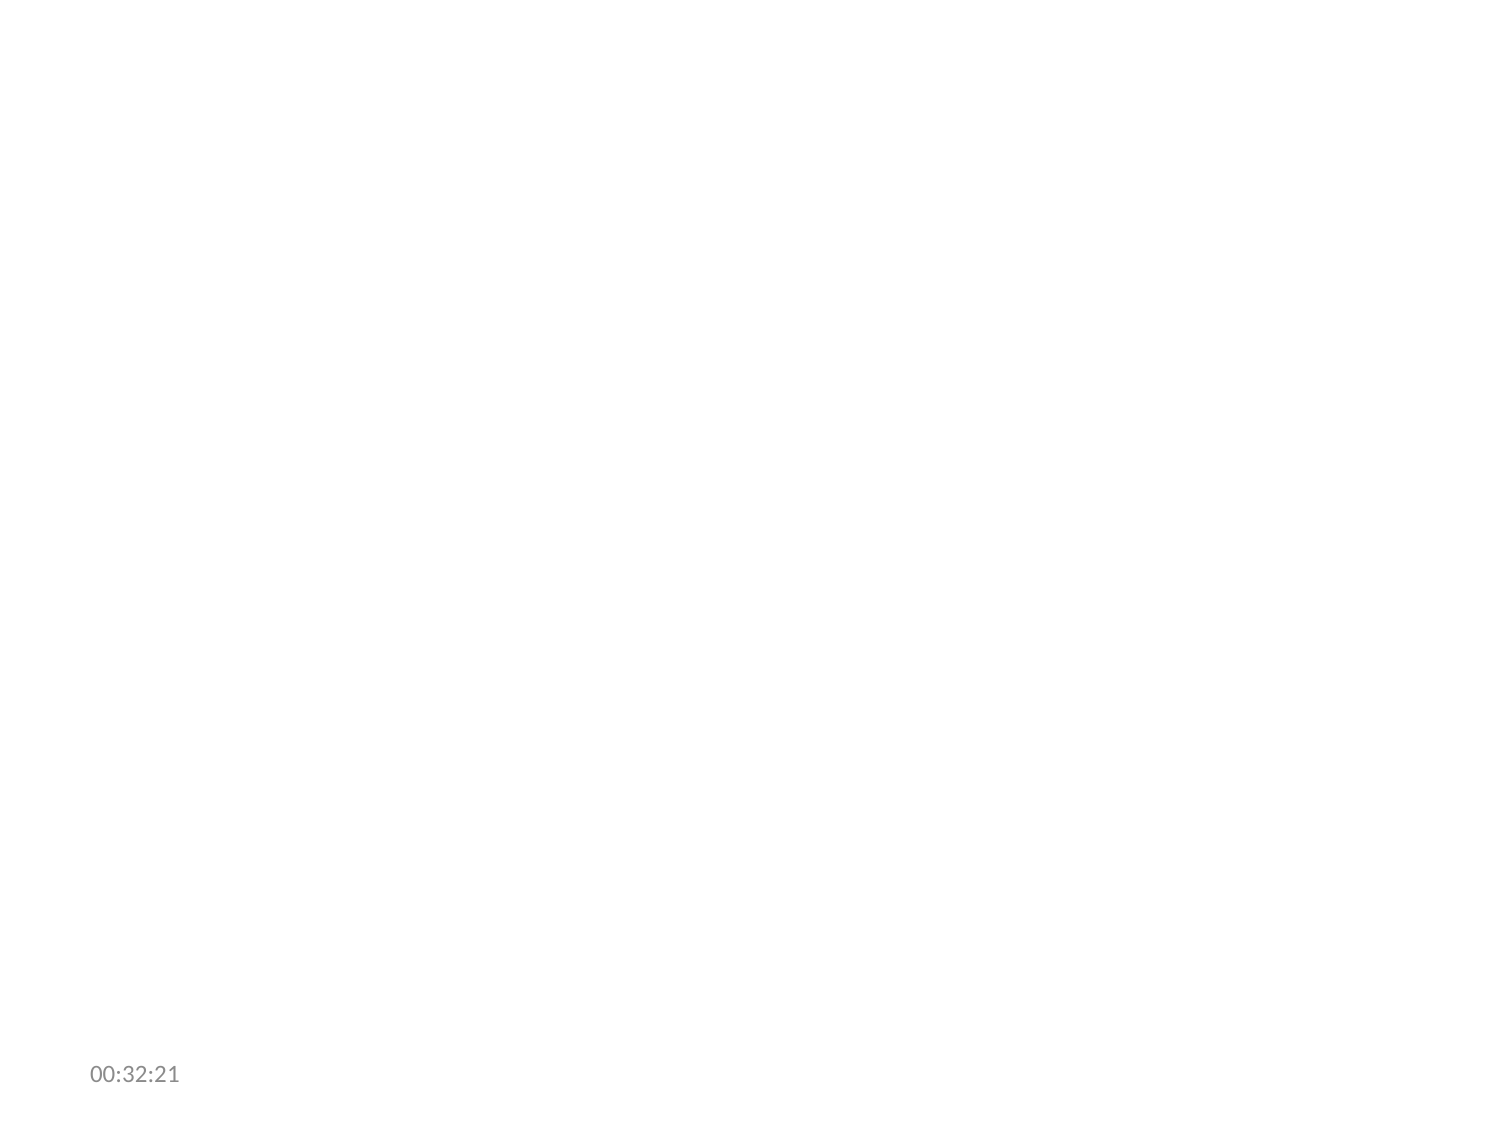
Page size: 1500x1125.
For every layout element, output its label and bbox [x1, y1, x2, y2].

slide_number [75, 1042, 425, 1103]
